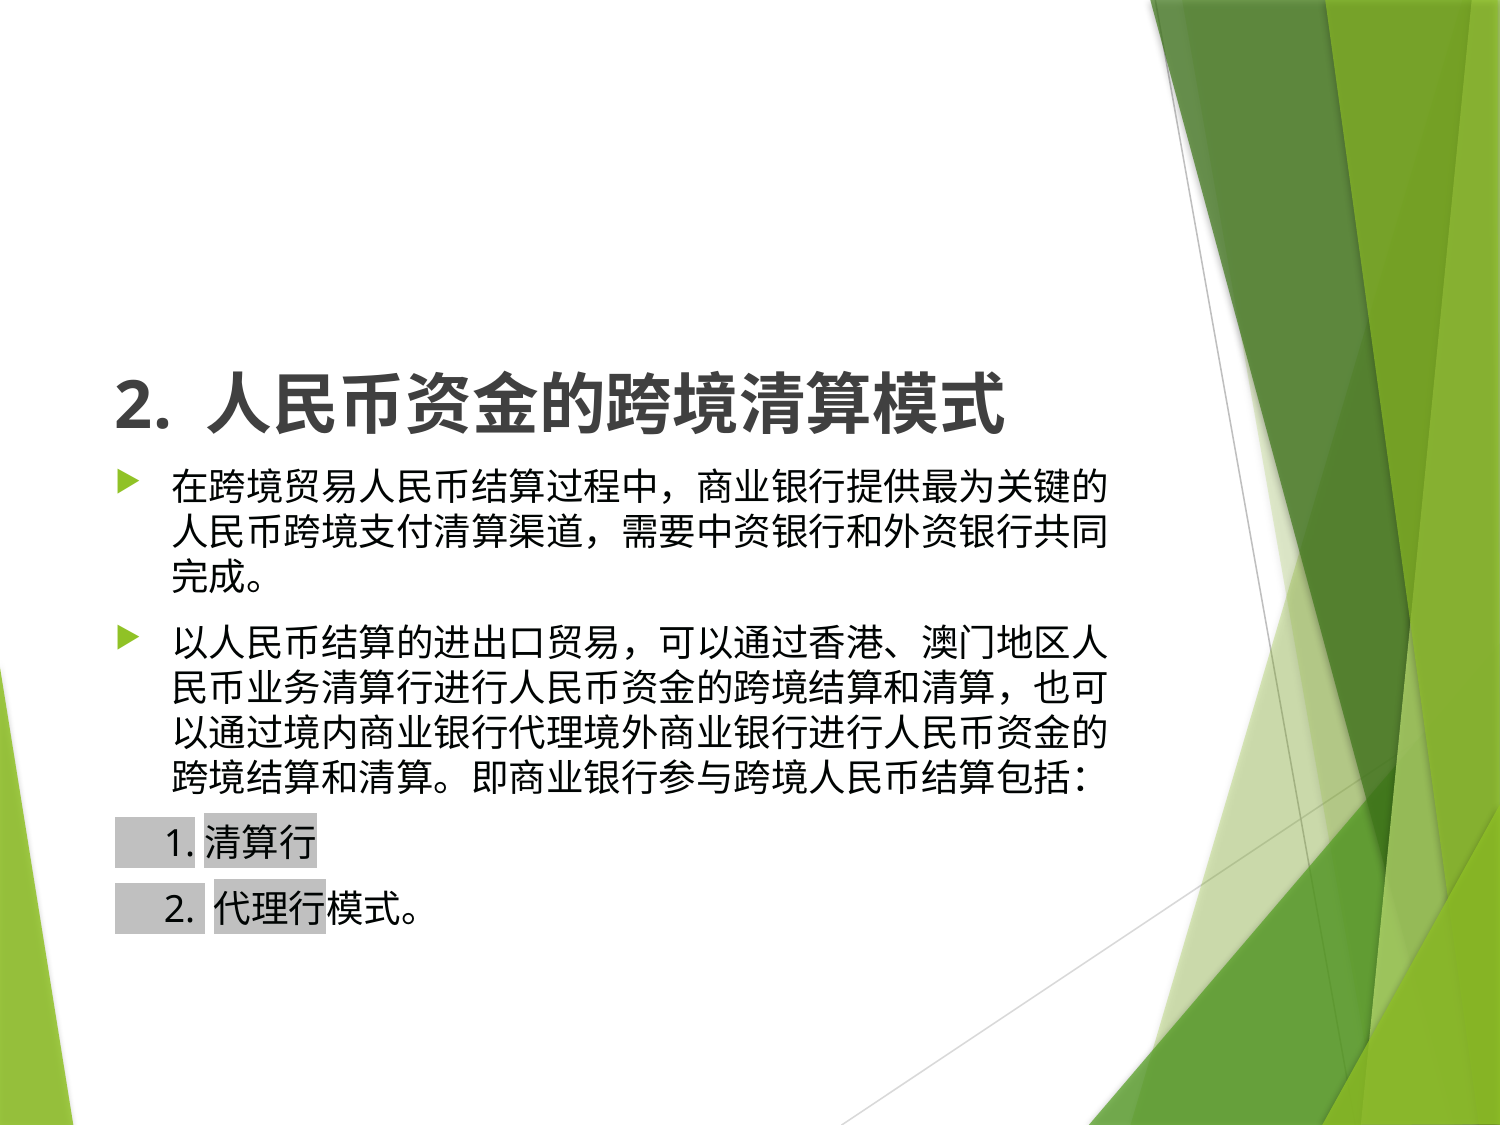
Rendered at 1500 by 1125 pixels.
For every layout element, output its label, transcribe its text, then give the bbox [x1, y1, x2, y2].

list 2. 人民币资金的跨境清算模式 在跨境贸易人民币结算过程中，商业银行提供最为关键的人民币跨境支付清算渠道，需要中资银行和外资银行共同完成。 以人民币结算的进出口贸易，可以通过香港、澳门地区人民币业务清算行进行人民币资金的跨境结算和清算，也可以通过境内商业银行代理境外商业银行进行人民币资金的跨境结算和清算。即商业银行参与跨境人民币结算包括： 1.清算行 2. 代理行模式。 [99, 354, 1142, 992]
